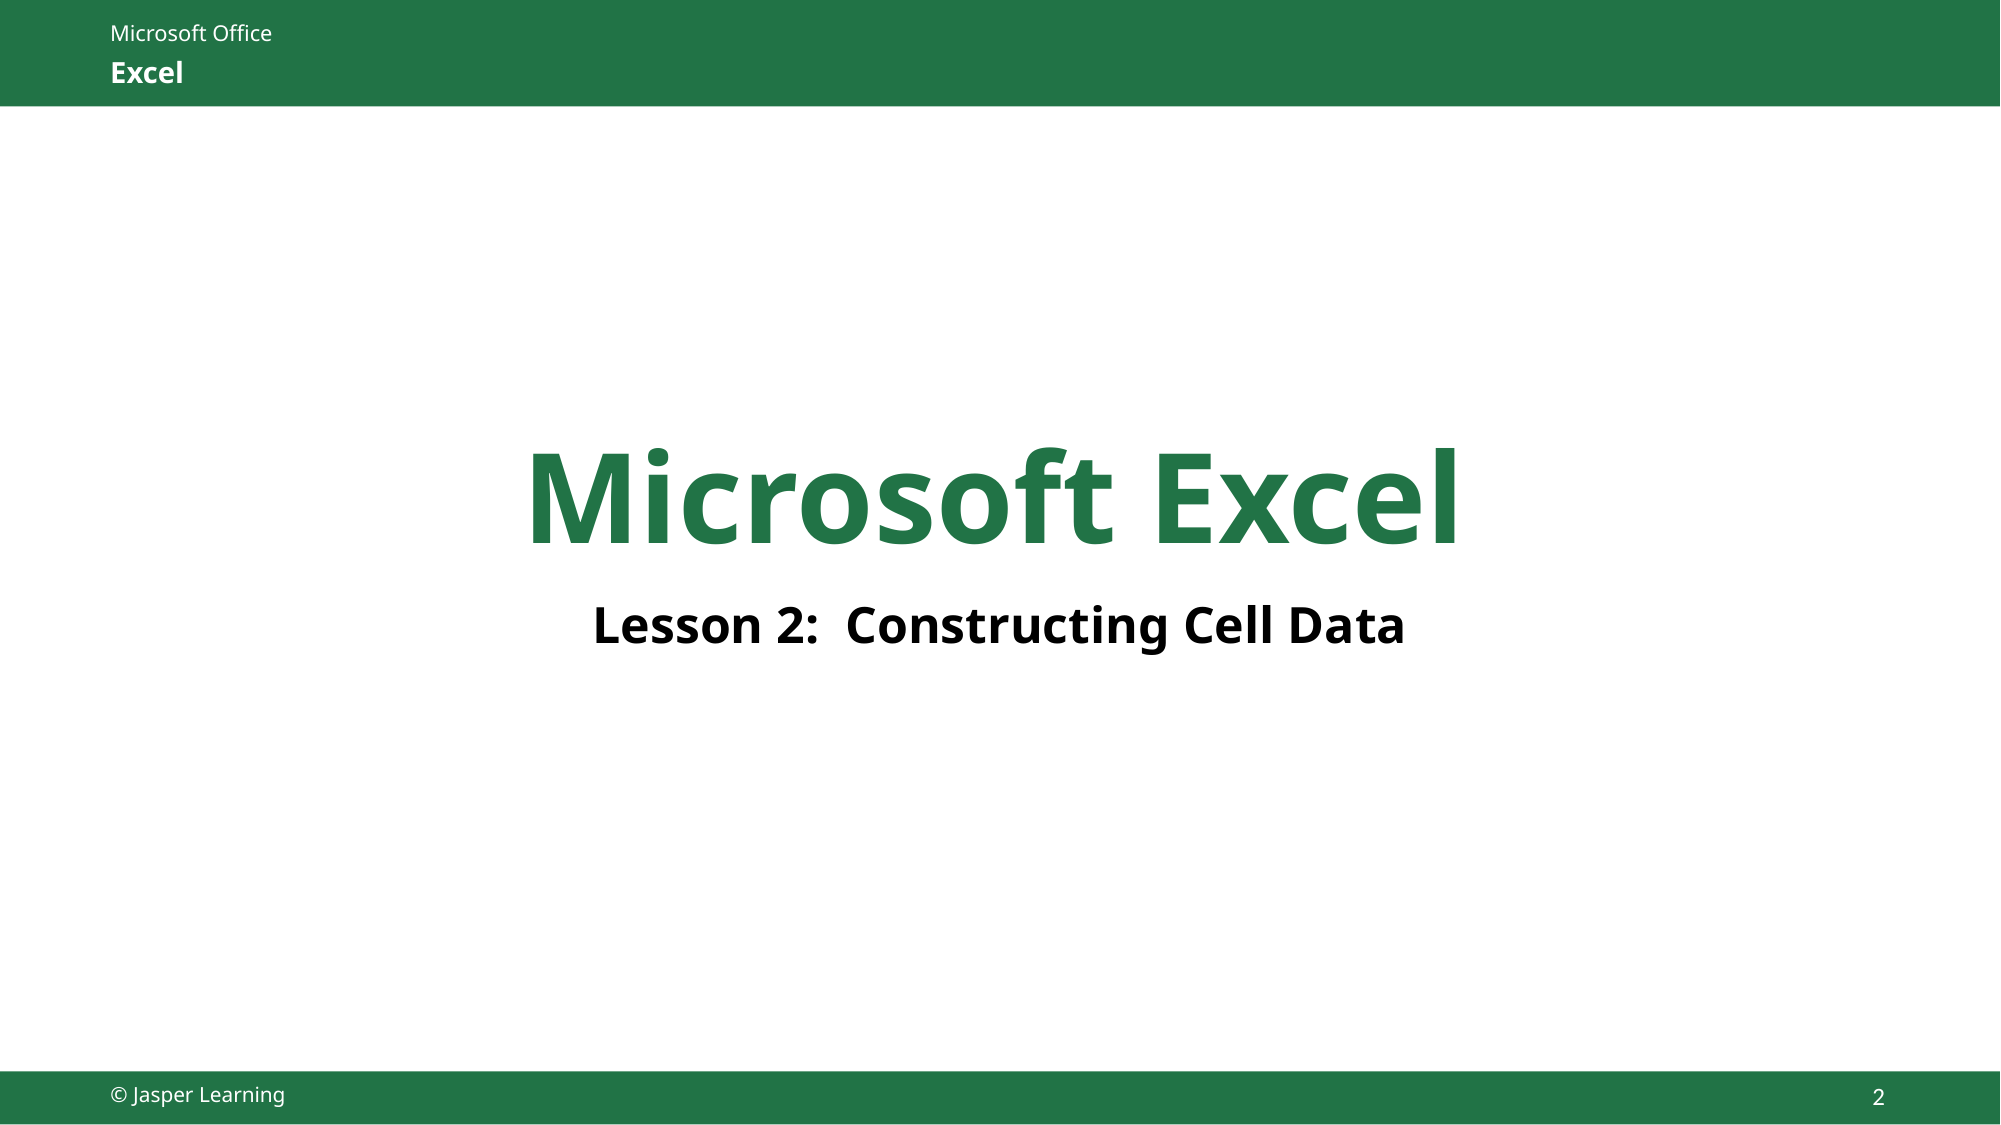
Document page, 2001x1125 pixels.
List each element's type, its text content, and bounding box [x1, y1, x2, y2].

subtitle Lesson 2: Constructing Cell Data [249, 577, 1750, 850]
footer © Jasper Learning [95, 1065, 729, 1125]
slide_number 2 [1433, 1065, 1900, 1125]
title Microsoft Excel [156, 184, 1831, 576]
